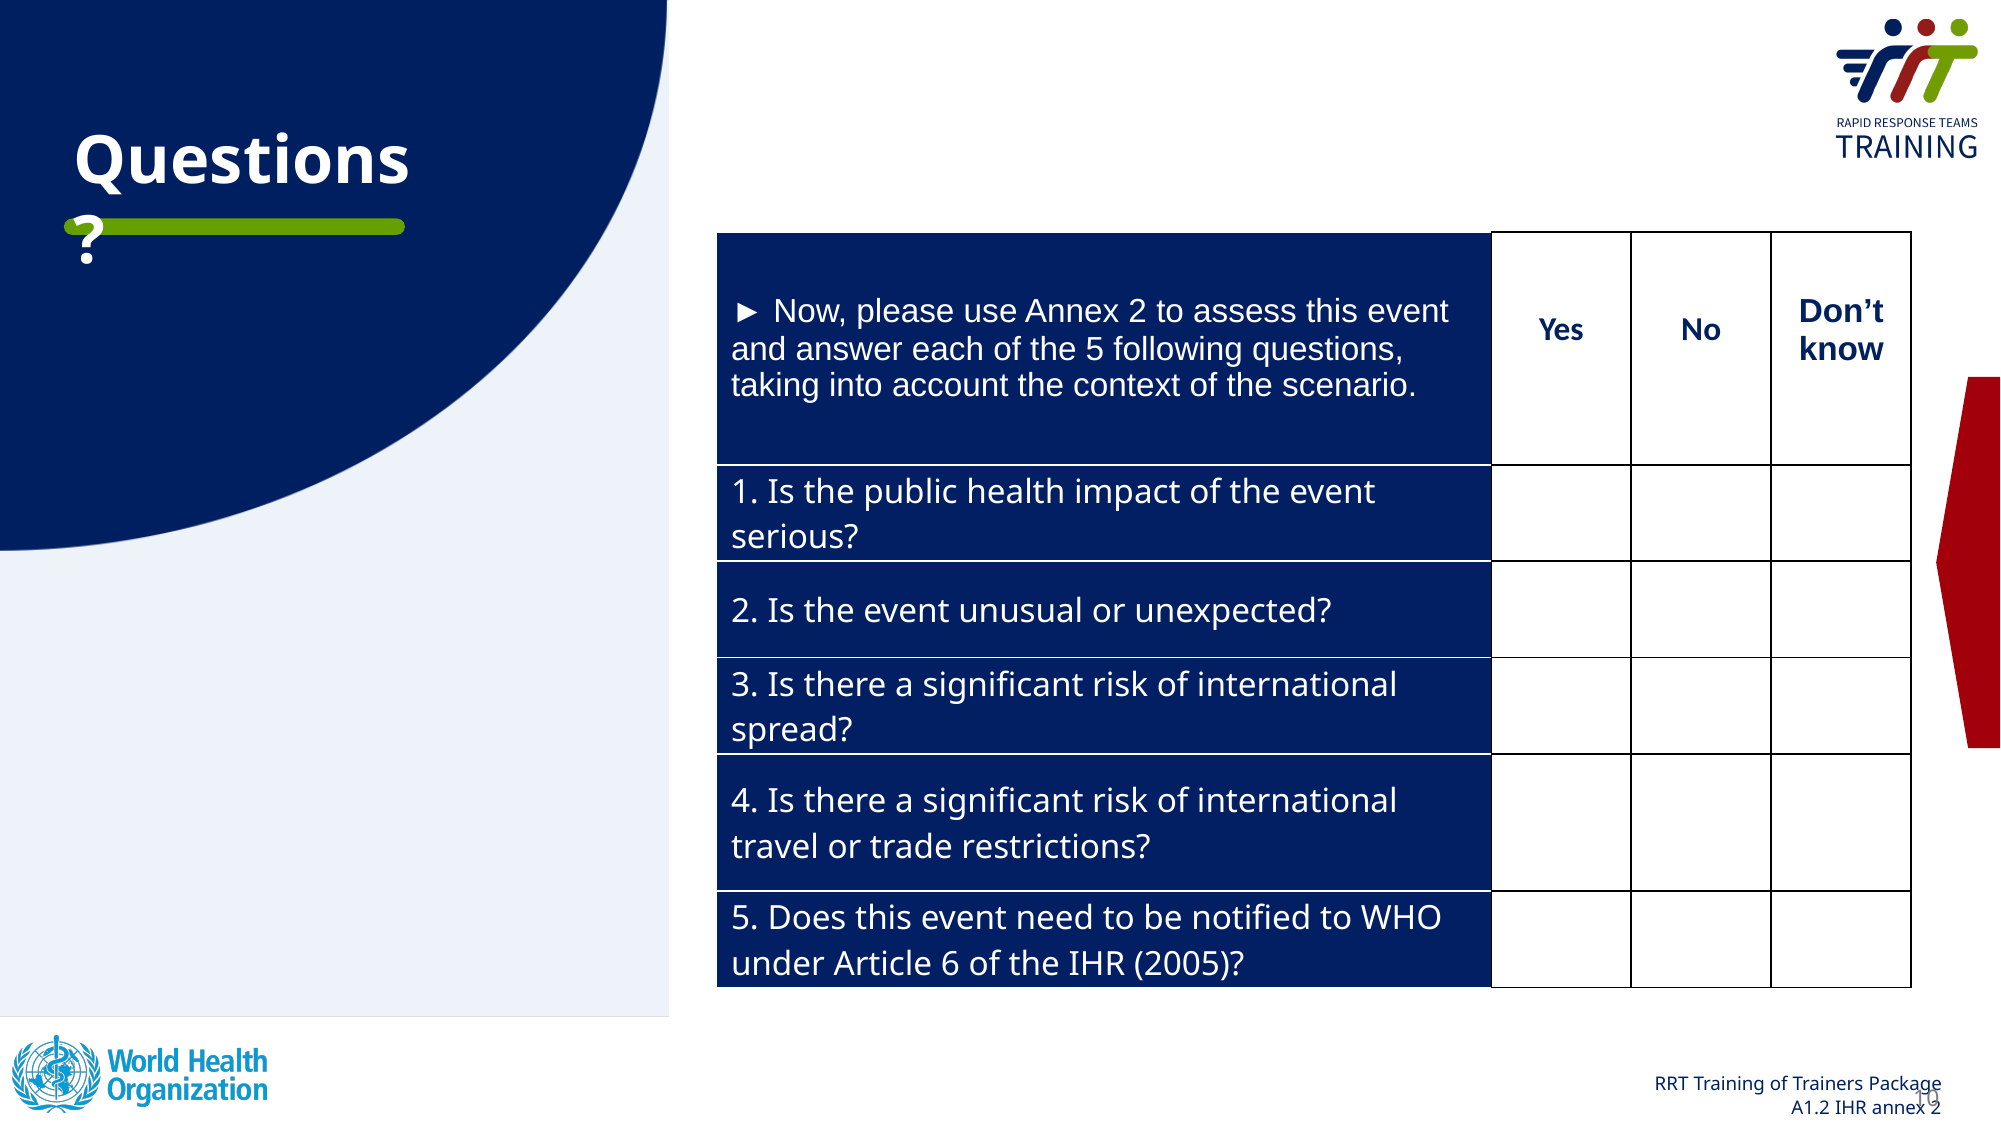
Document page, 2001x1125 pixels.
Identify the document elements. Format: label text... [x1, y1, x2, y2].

picture [58, 1050, 64, 1058]
table_cell [1772, 658, 1910, 753]
table_cell [1492, 892, 1630, 987]
table_header Don’t know [1772, 233, 1910, 464]
table_cell 3. Is there a significant risk of international spread? [717, 658, 1491, 753]
table_cell [1492, 658, 1630, 753]
table_cell [1632, 755, 1770, 890]
table_cell [1632, 892, 1770, 987]
picture [0, 0, 669, 1018]
table_cell [1492, 562, 1630, 657]
table_cell [1632, 658, 1770, 753]
table_cell [1632, 562, 1770, 657]
picture [12, 1035, 267, 1113]
table_cell 5. Does this event need to be notified to WHO under Article 6 of the IHR (2005)? [717, 892, 1491, 987]
table_cell 1. Is the public health impact of the event serious? [717, 466, 1491, 560]
table_header Yes [1492, 233, 1630, 464]
table_cell 2. Is the event unusual or unexpected? [717, 562, 1491, 657]
table_cell [1772, 466, 1910, 560]
table_cell [1772, 562, 1910, 657]
table_cell [1632, 466, 1770, 560]
table_cell [1772, 892, 1910, 987]
table_header No [1632, 233, 1770, 464]
picture [1835, 19, 1978, 167]
table_header ► Now, please use Annex 2 to assess this event and answer each of the 5 following questions, taking into account the context of the scenario. [717, 233, 1491, 464]
table_cell [1772, 755, 1910, 890]
picture [12, 1083, 48, 1113]
table_cell 4. Is there a significant risk of international travel or trade restrictions? [717, 755, 1491, 890]
table_cell [1492, 466, 1630, 560]
table_cell [1492, 755, 1630, 890]
